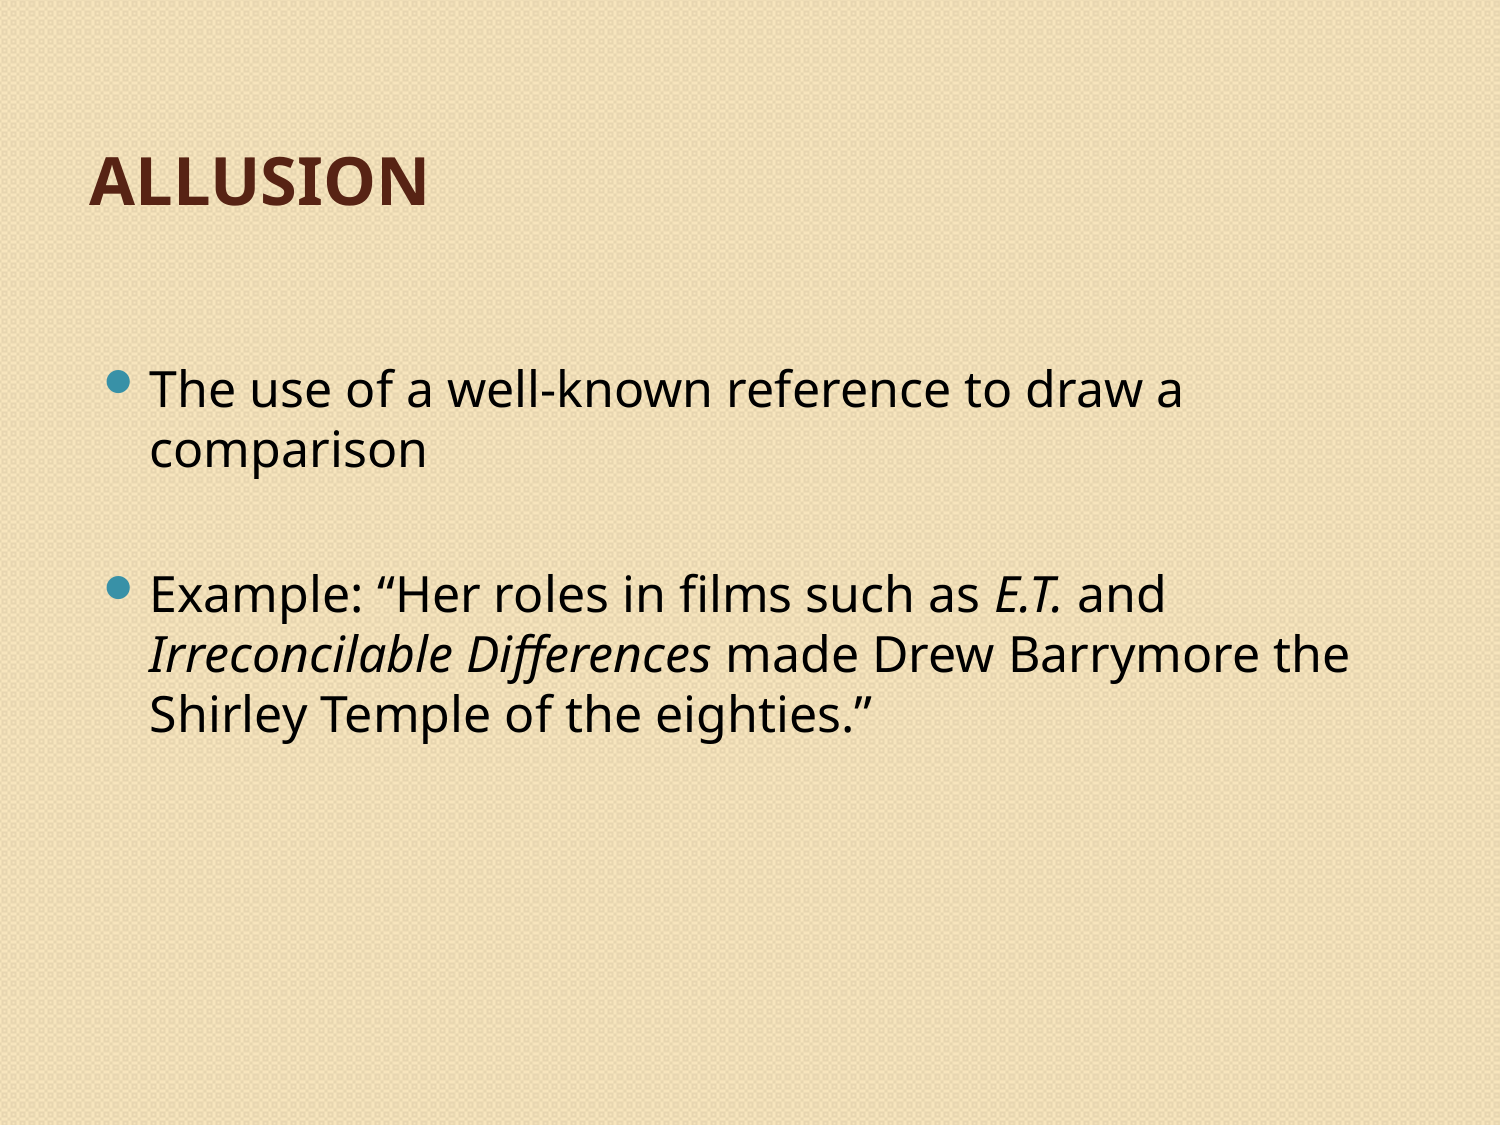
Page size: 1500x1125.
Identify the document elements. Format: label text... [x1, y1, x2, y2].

title allusion [75, 35, 700, 227]
list The use of a well-known reference to draw a comparison Example: “Her roles in films such as E.T. and Irreconcilable Differences made Drew Barrymore the Shirley Temple of the eighties.” [75, 350, 1413, 1005]
